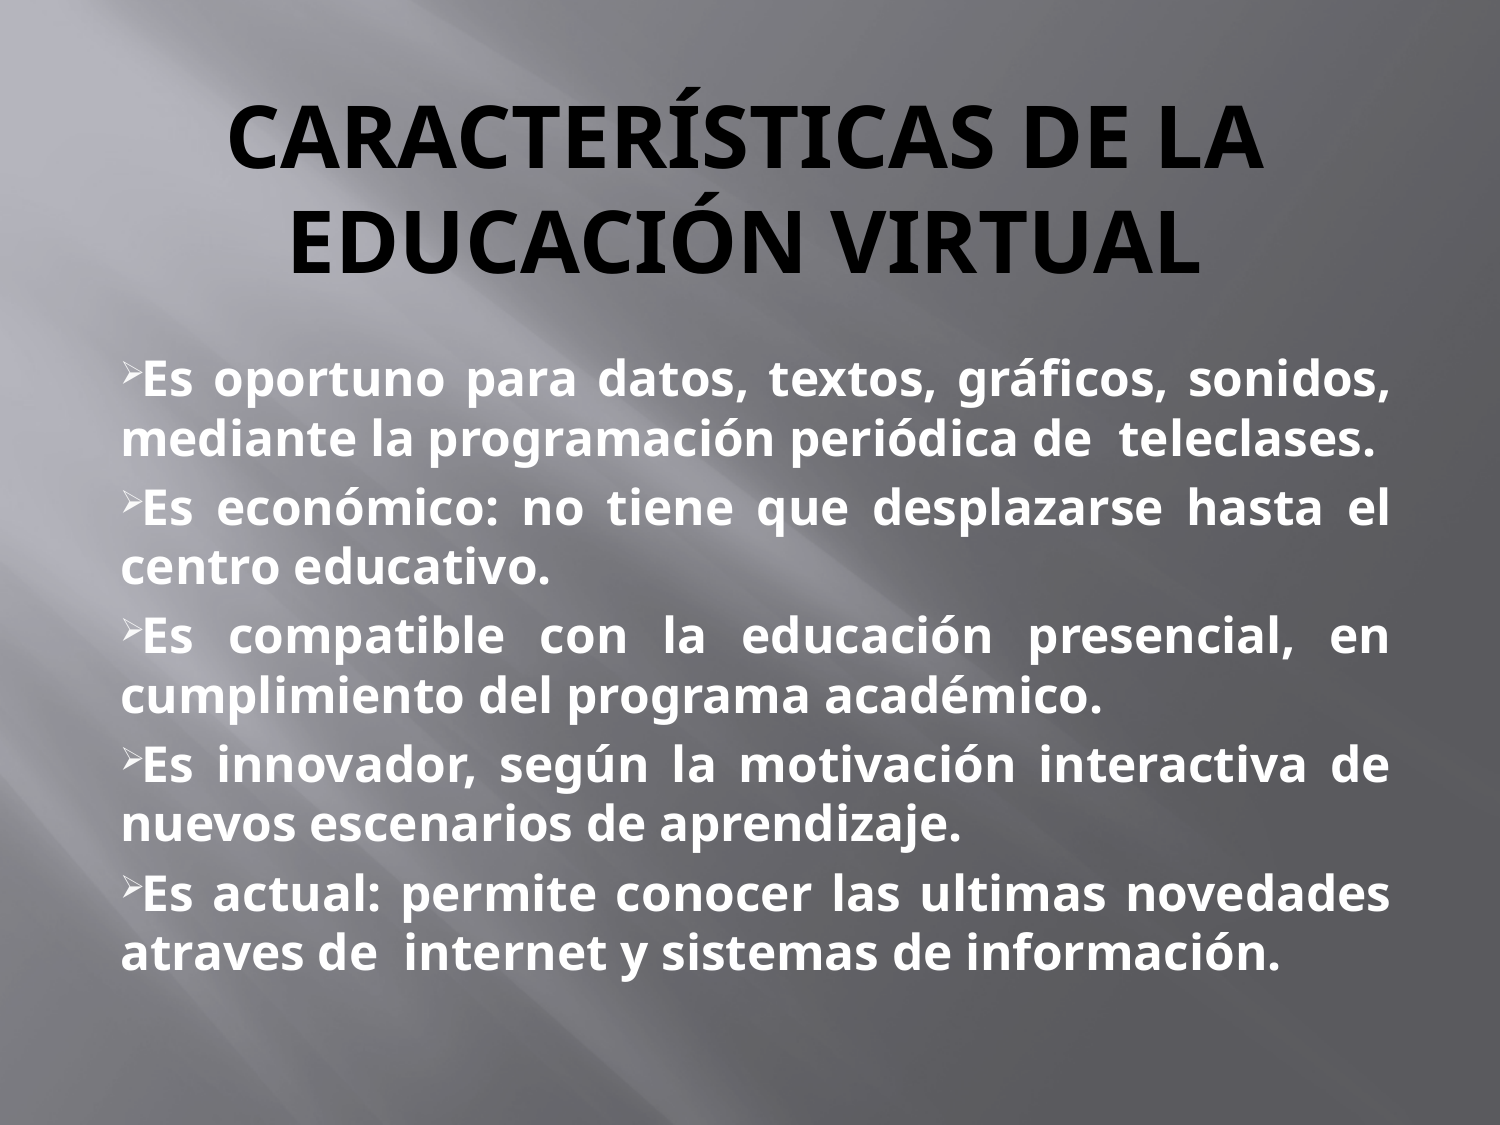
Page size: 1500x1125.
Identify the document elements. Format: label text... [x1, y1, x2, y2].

title Características de la Educación virtual [70, 82, 1421, 291]
subtitle Es oportuno para datos, textos, gráficos, sonidos, mediante la programación periódica de teleclases. Es económico: no tiene que desplazarse hasta el centro educativo. Es compatible con la educación presencial, en cumplimiento del programa académico. Es innovador, según la motivación interactiva de nuevos escenarios de aprendizaje. Es actual: permite conocer las ultimas novedades atraves de internet y sistemas de información. [105, 339, 1407, 1043]
